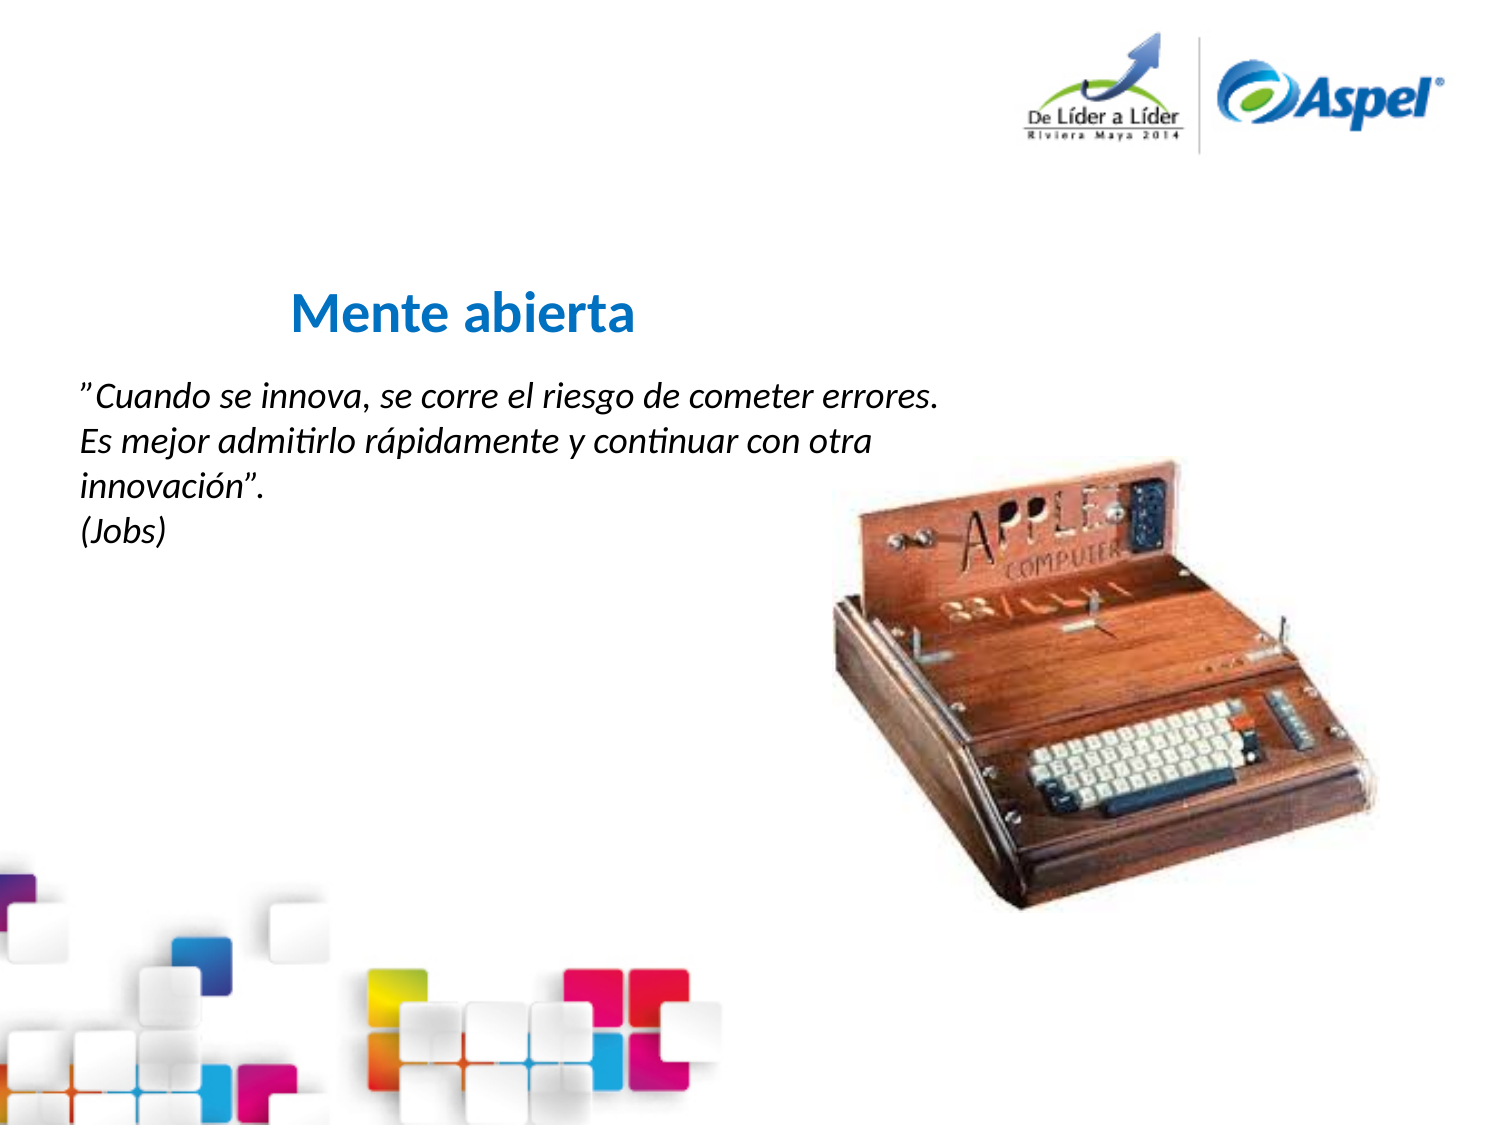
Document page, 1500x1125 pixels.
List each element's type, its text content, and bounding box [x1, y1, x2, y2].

text_box Mente abierta [135, 267, 791, 363]
text_box ”Cuando se innova, se corre el riesgo de cometer errores. Es mejor admitirlo rápidamente y continuar con otra innovación”. (Jobs) [64, 363, 1073, 559]
picture [0, 0, 1500, 1125]
